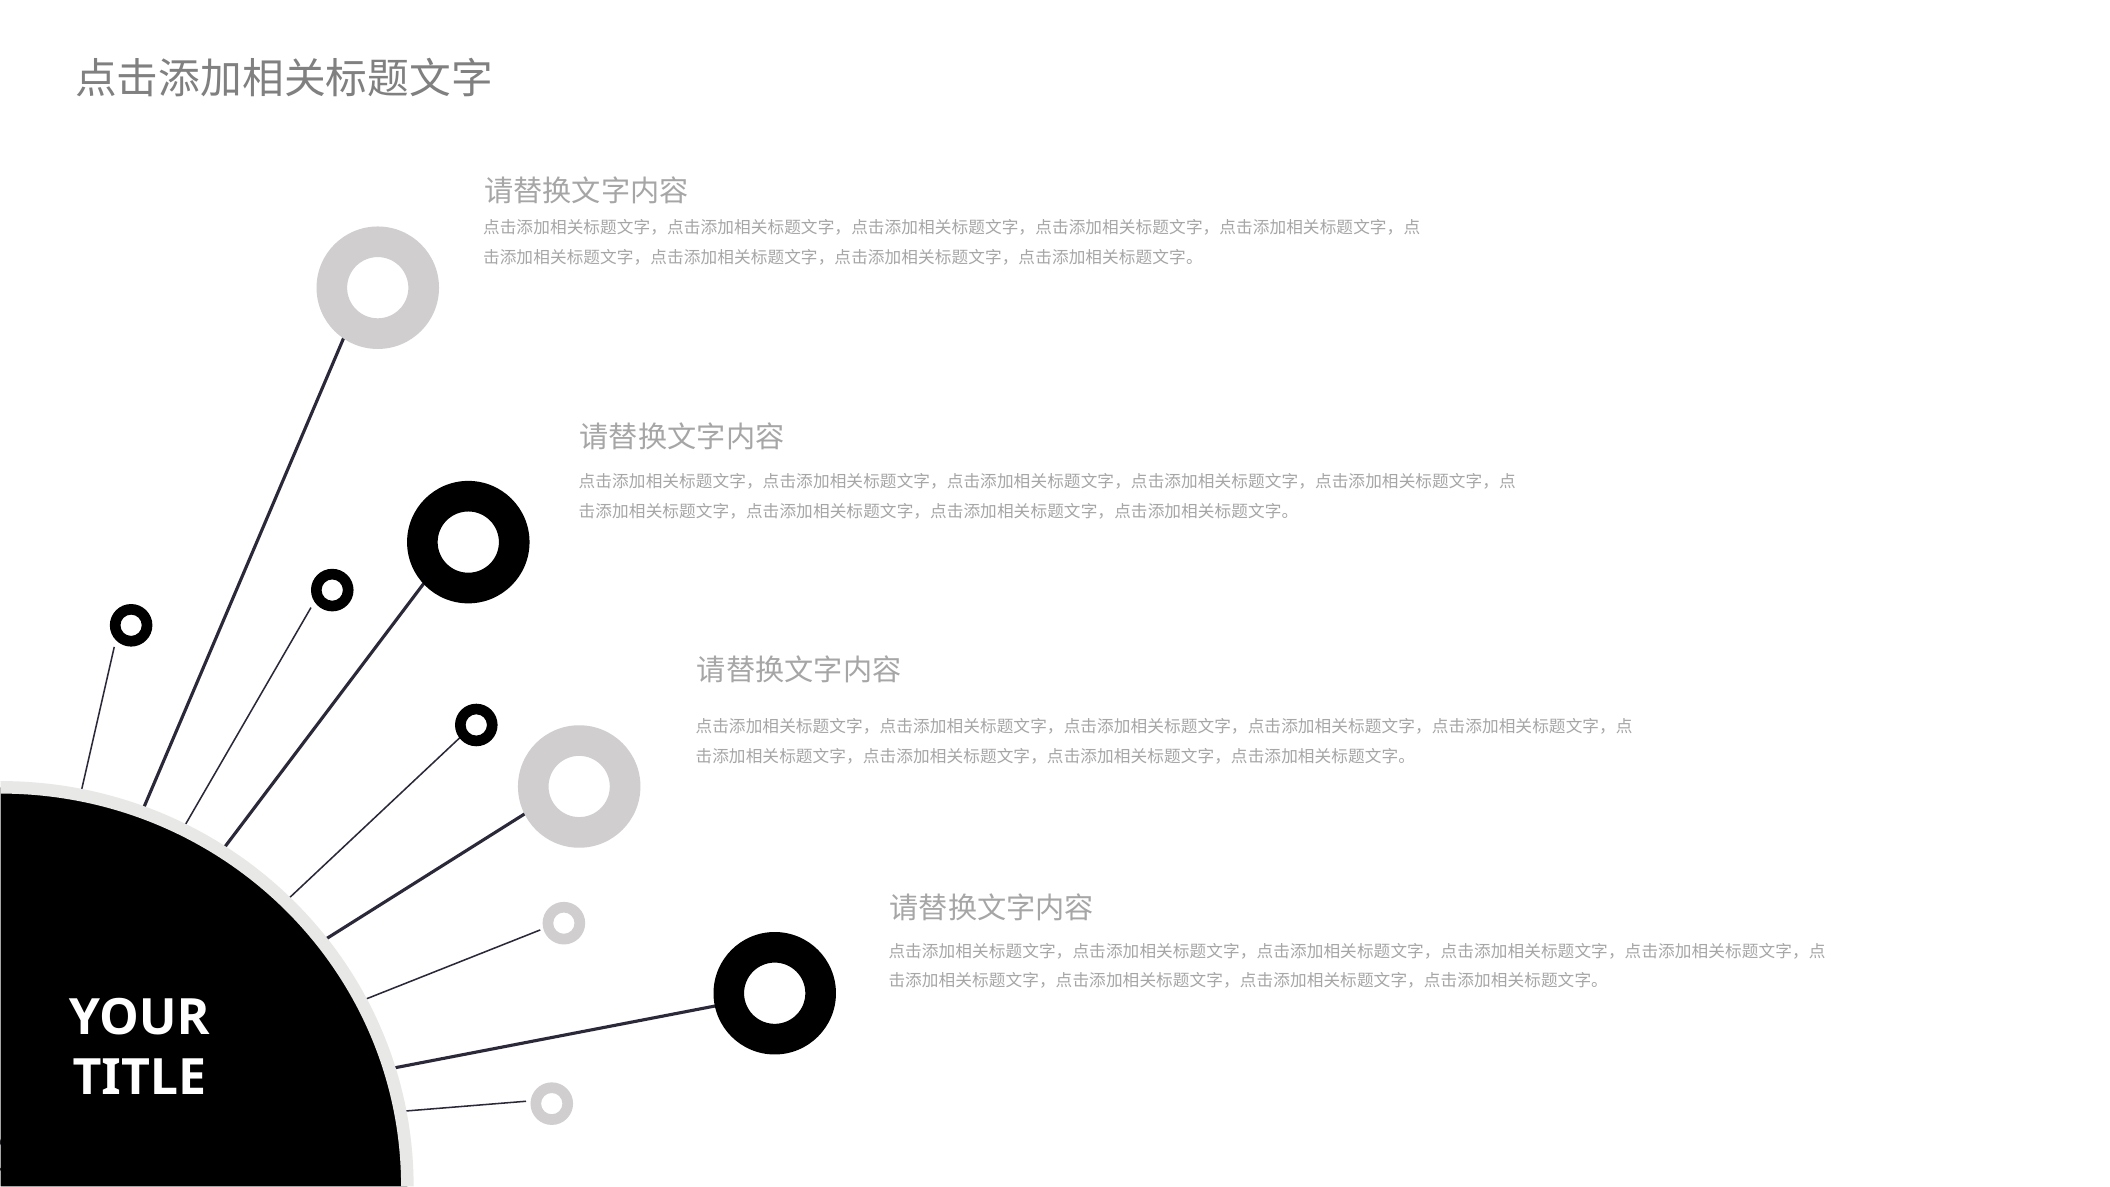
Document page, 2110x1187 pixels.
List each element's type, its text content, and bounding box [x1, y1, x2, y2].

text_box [0, 326, 722, 1176]
text_box [316, 226, 440, 326]
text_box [0, 787, 408, 1187]
text_box 请替换文字内容 [722, 642, 1080, 694]
text_box 请替换文字内容 [722, 403, 963, 462]
text_box 点击添加相关标题文字，点击添加相关标题文字，点击添加相关标题文字，点击添加相关标题文字，点击添加相关标题文字，点击添加相关标题文字，点击添加相关标题文字，点击添加相关标题文字，点击添加相关标题文字。 [873, 922, 1850, 998]
text_box 点击添加相关标题文字，点击添加相关标题文字，点击添加相关标题文字，点击添加相关标题文字，点击添加相关标题文字，点击添加相关标题文字，点击添加相关标题文字，点击添加相关标题文字，点击添加相关标题文字。 [722, 453, 1540, 529]
text_box [722, 932, 836, 1055]
text_box 点击添加相关标题文字，点击添加相关标题文字，点击添加相关标题文字，点击添加相关标题文字，点击添加相关标题文字，点击添加相关标题文字，点击添加相关标题文字，点击添加相关标题文字，点击添加相关标题文字。 [722, 698, 1658, 773]
text_box 点击添加相关标题文字 [59, 44, 563, 107]
text_box 点击添加相关标题文字，点击添加相关标题文字，点击添加相关标题文字，点击添加相关标题文字，点击添加相关标题文字，点击添加相关标题文字，点击添加相关标题文字，点击添加相关标题文字，点击添加相关标题文字。 [468, 199, 1445, 274]
text_box 请替换文字内容 [873, 874, 1273, 933]
text_box 请替换文字内容 [468, 157, 867, 216]
